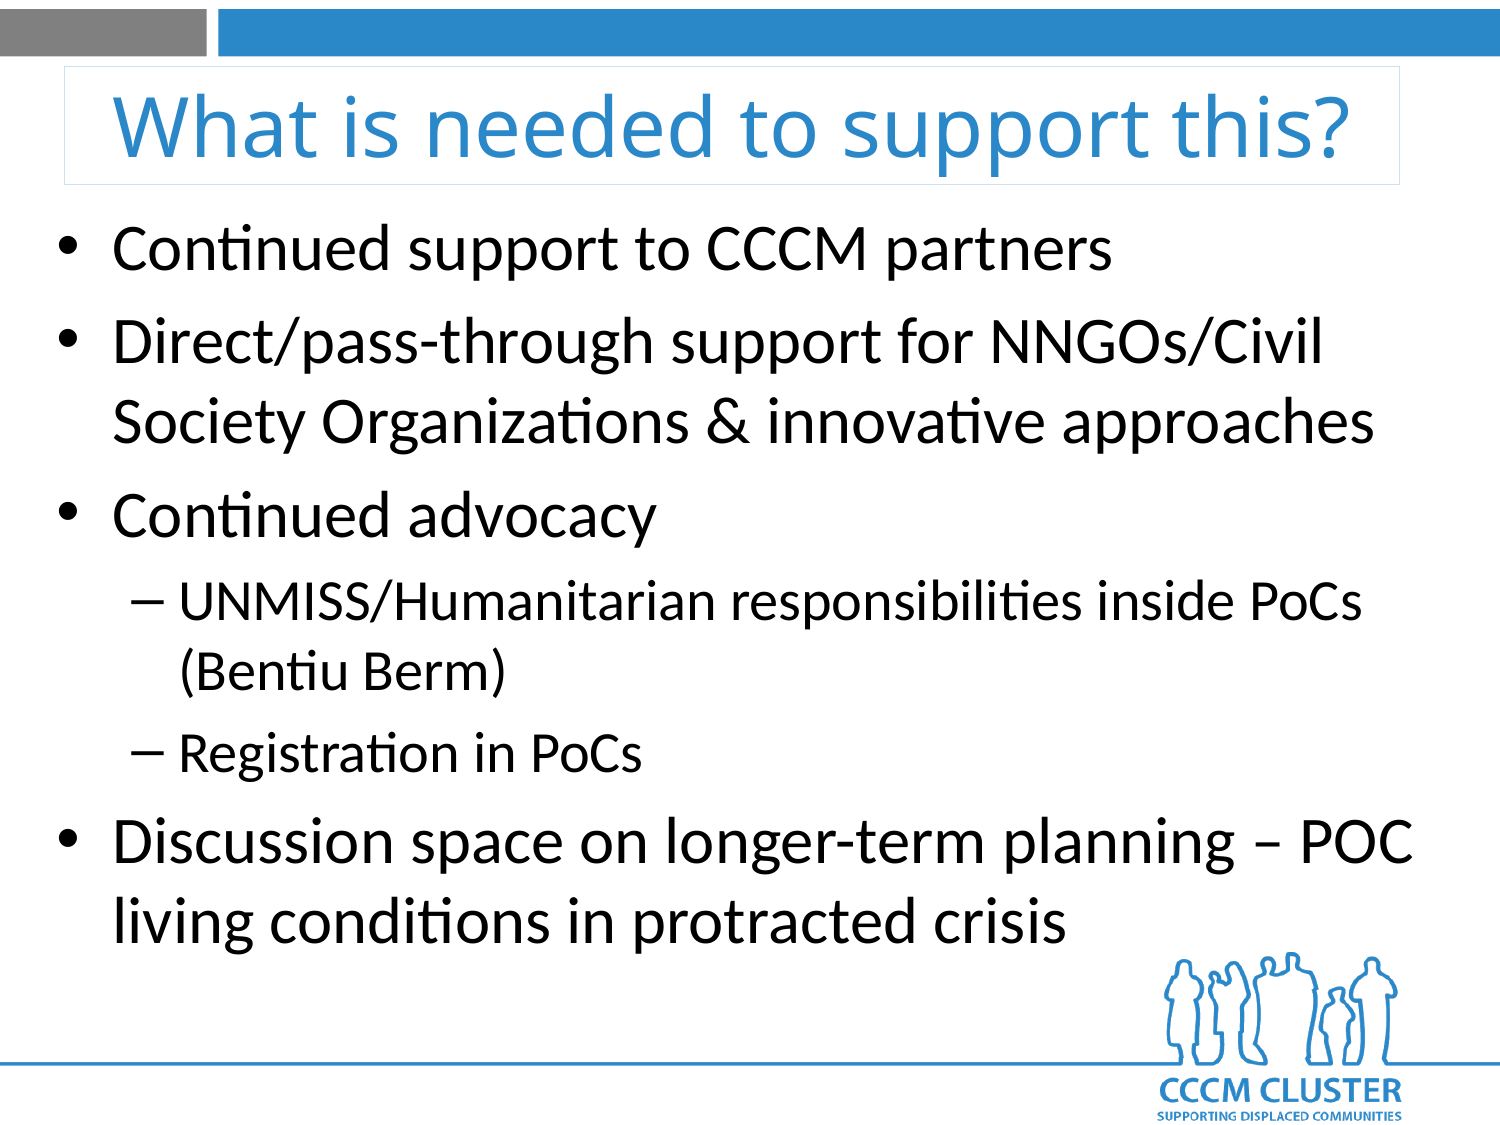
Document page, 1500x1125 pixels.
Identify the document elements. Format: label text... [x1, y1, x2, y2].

list Continued support to CCCM partners Direct/pass-through support for NNGOs/Civil Society Organizations & innovative approaches Continued advocacy UNMISS/Humanitarian responsibilities inside PoCs (Bentiu Berm) Registration in PoCs Discussion space on longer-term planning – POC living conditions in protracted crisis [41, 196, 1471, 1012]
picture [0, 952, 1500, 1124]
title What is needed to support this? [64, 66, 1400, 185]
